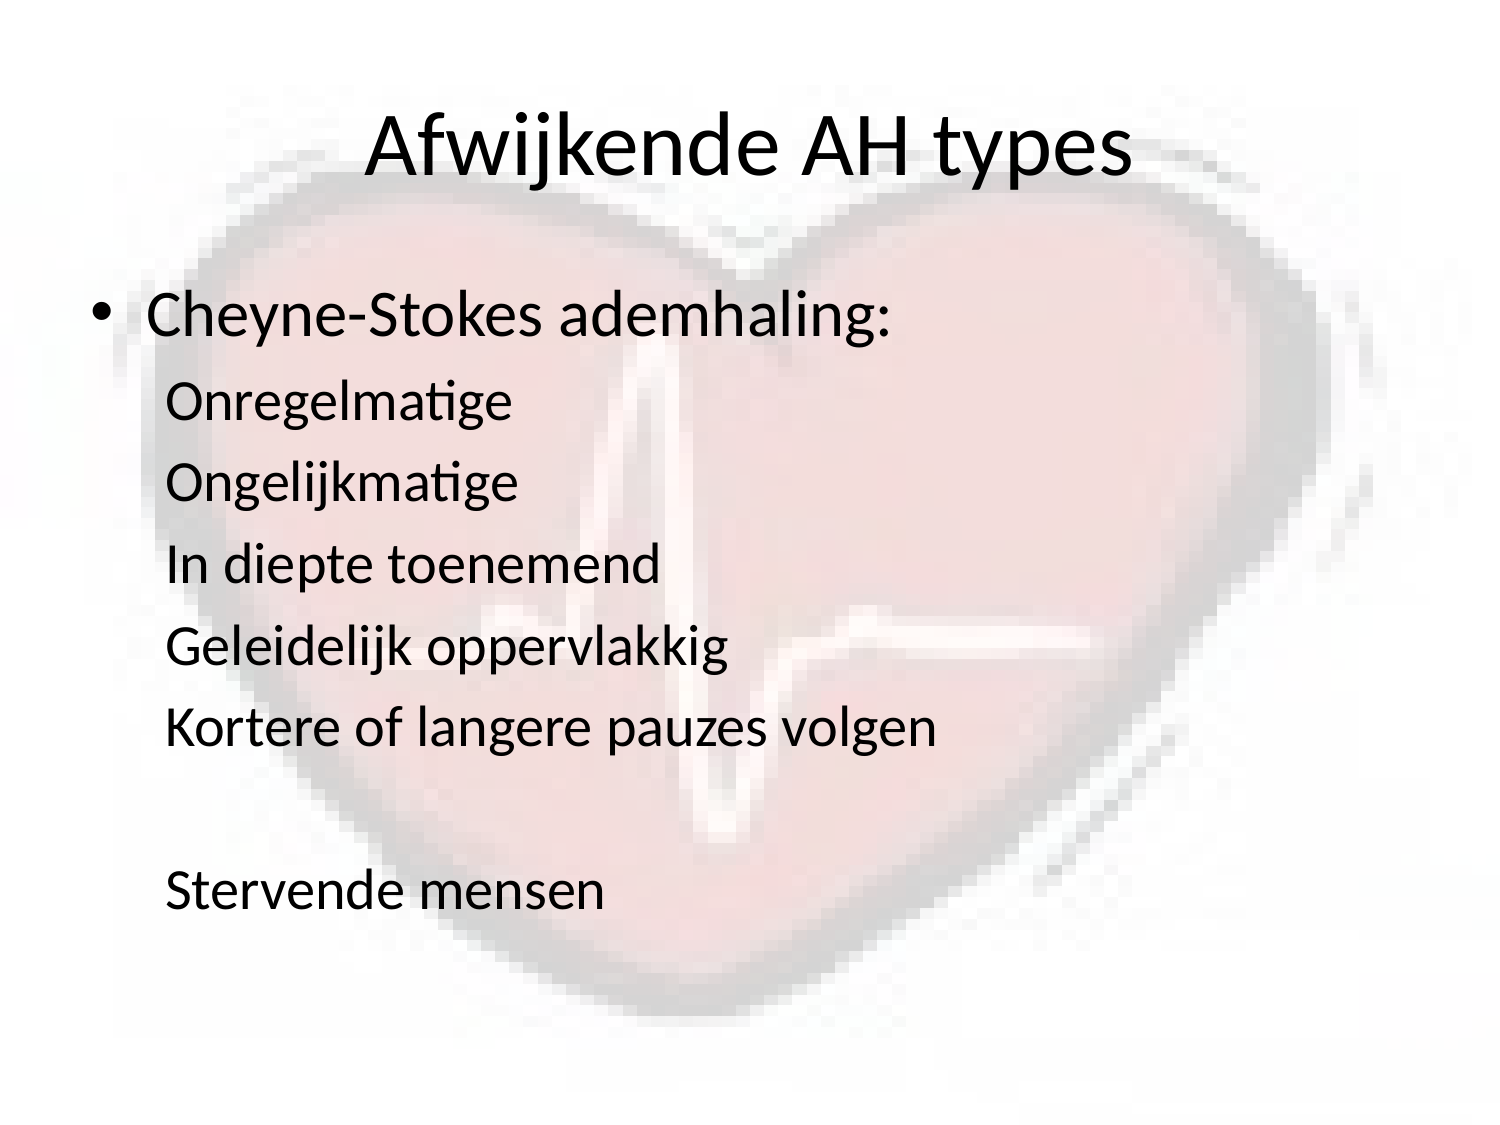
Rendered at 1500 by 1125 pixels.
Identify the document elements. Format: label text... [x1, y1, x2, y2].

list Cheyne-Stokes ademhaling: Onregelmatige Ongelijkmatige In diepte toenemend Geleidelijk oppervlakkig Kortere of langere pauzes volgen Stervende mensen [75, 262, 1425, 1005]
title Afwijkende AH types [75, 45, 1425, 233]
